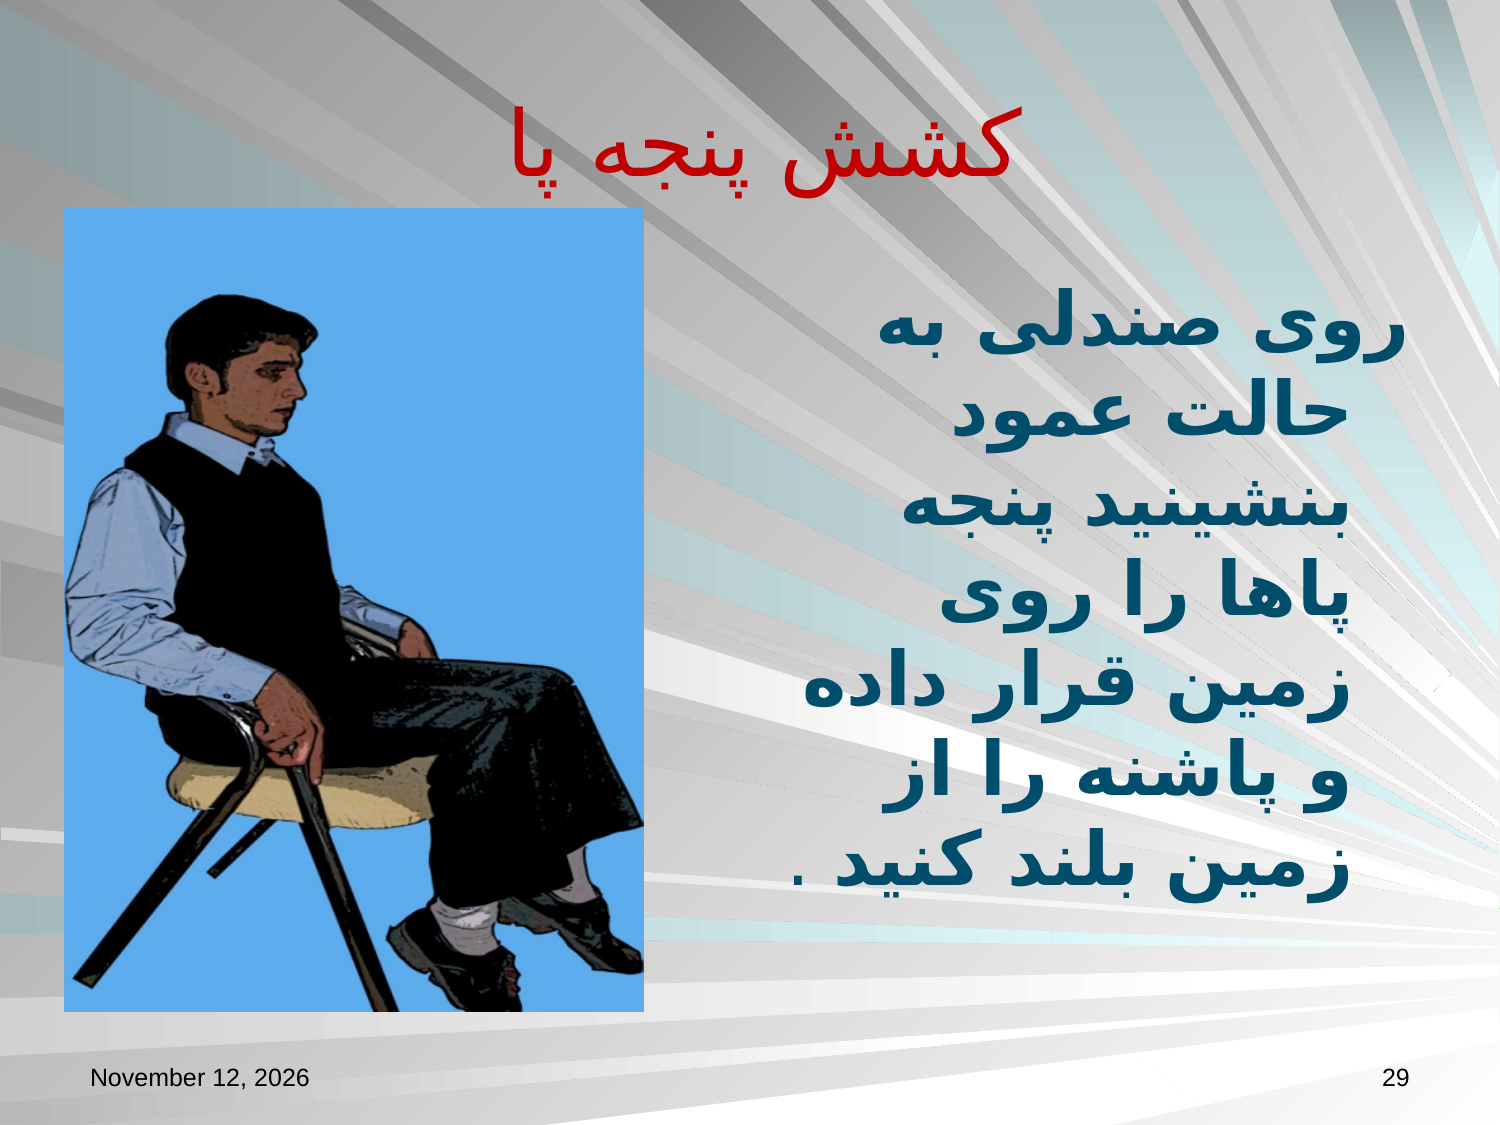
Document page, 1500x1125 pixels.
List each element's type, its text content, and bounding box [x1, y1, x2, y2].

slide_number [74, 1023, 426, 1100]
list روی صندلی به حالت عمود بنشینید پنجه پاها را روی زمین قرار داده و پاشنه را از زمین بلند کنید . [762, 262, 1426, 1006]
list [64, 207, 644, 1012]
title کشش پنجه پا [74, 45, 1426, 234]
slide_number 29 [1074, 1023, 1426, 1100]
